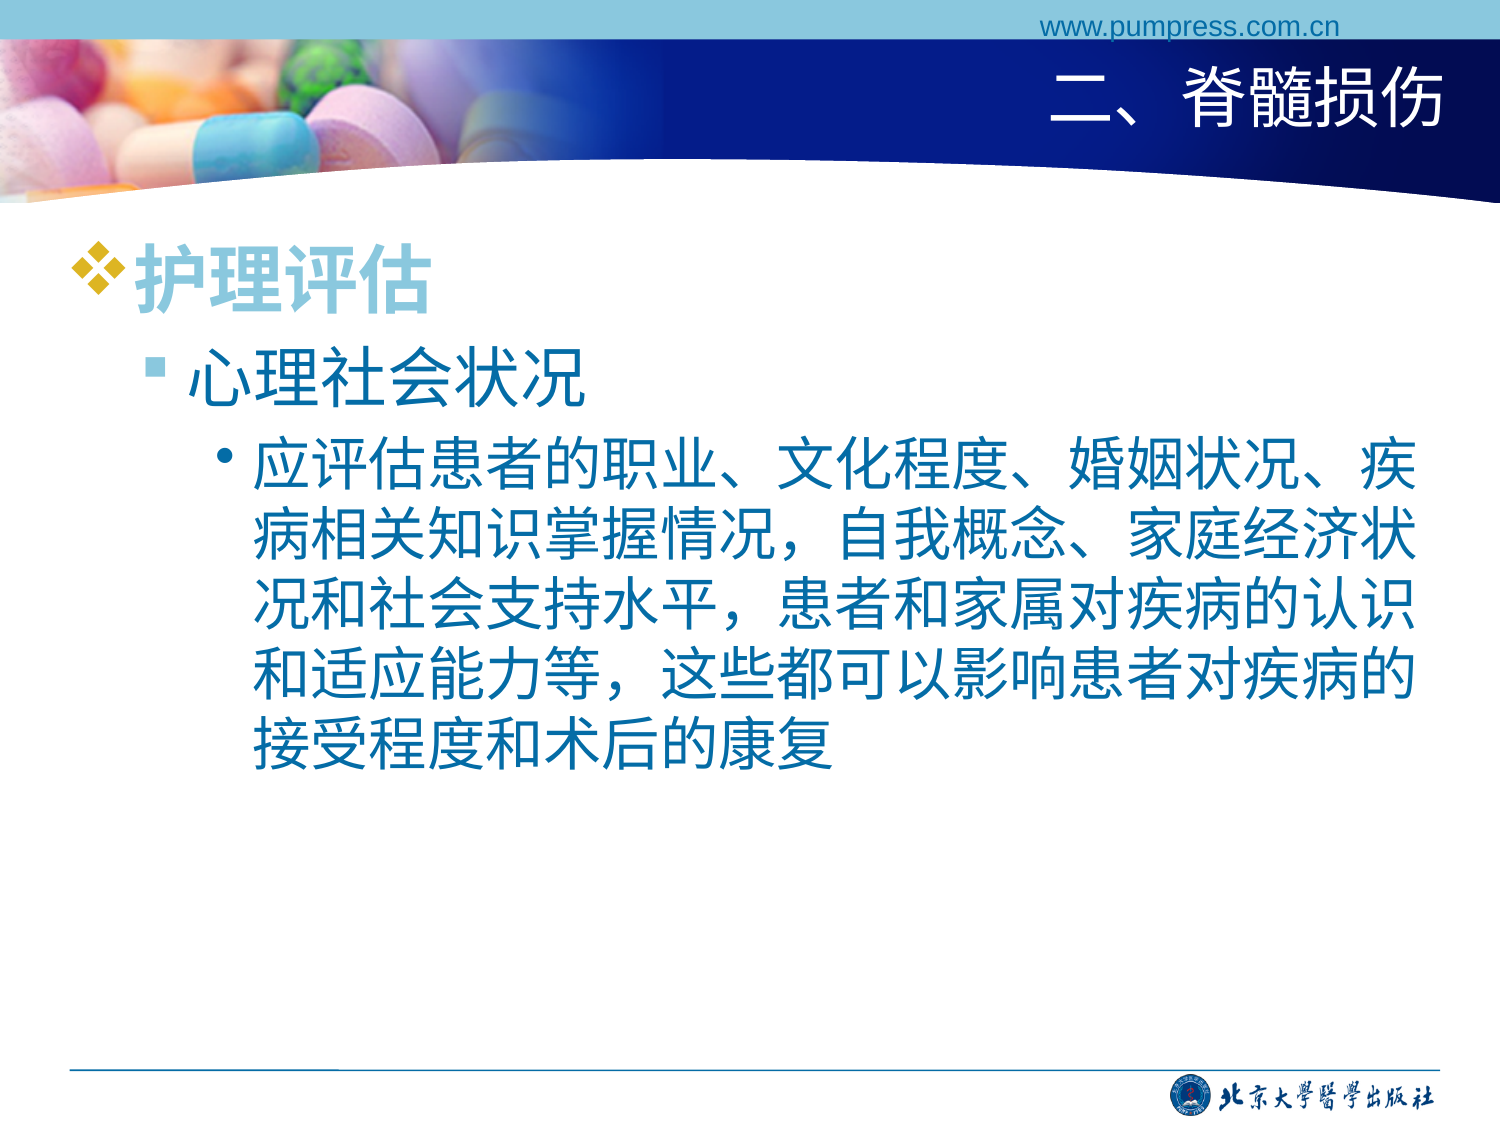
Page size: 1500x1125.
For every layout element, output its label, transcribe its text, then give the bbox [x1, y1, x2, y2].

slide_number www.pumpress.com.cn [1025, 0, 1463, 38]
picture [1170, 1074, 1436, 1118]
picture [0, 40, 1500, 203]
title 二、脊髓损伤 [137, 49, 1463, 143]
list 护理评估 心理社会状况 应评估患者的职业、文化程度、婚姻状况、疾病相关知识掌握情况，自我概念、家庭经济状况和社会支持水平，患者和家属对疾病的认识和适应能力等，这些都可以影响患者对疾病的接受程度和术后的康复 [49, 224, 1463, 1026]
